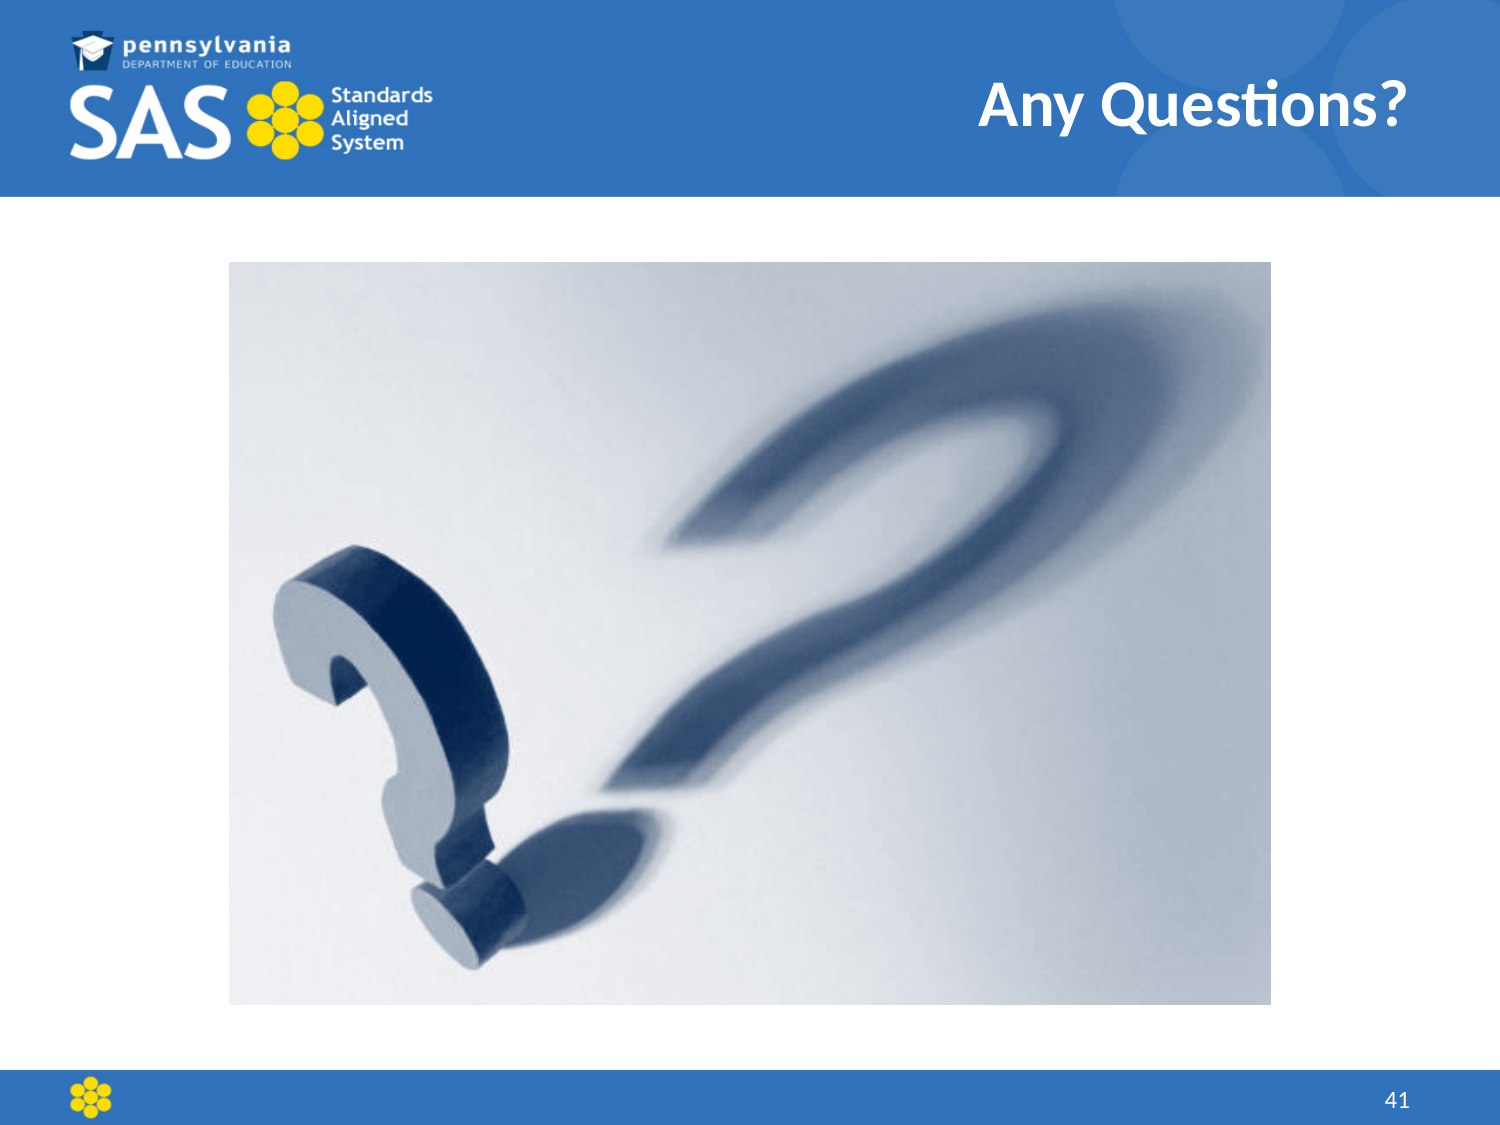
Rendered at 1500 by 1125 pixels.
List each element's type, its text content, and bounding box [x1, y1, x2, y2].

title Any Questions? [748, 0, 1426, 201]
picture [0, 0, 1500, 1125]
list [74, 262, 1426, 1006]
slide_number 41 [1247, 1072, 1425, 1125]
